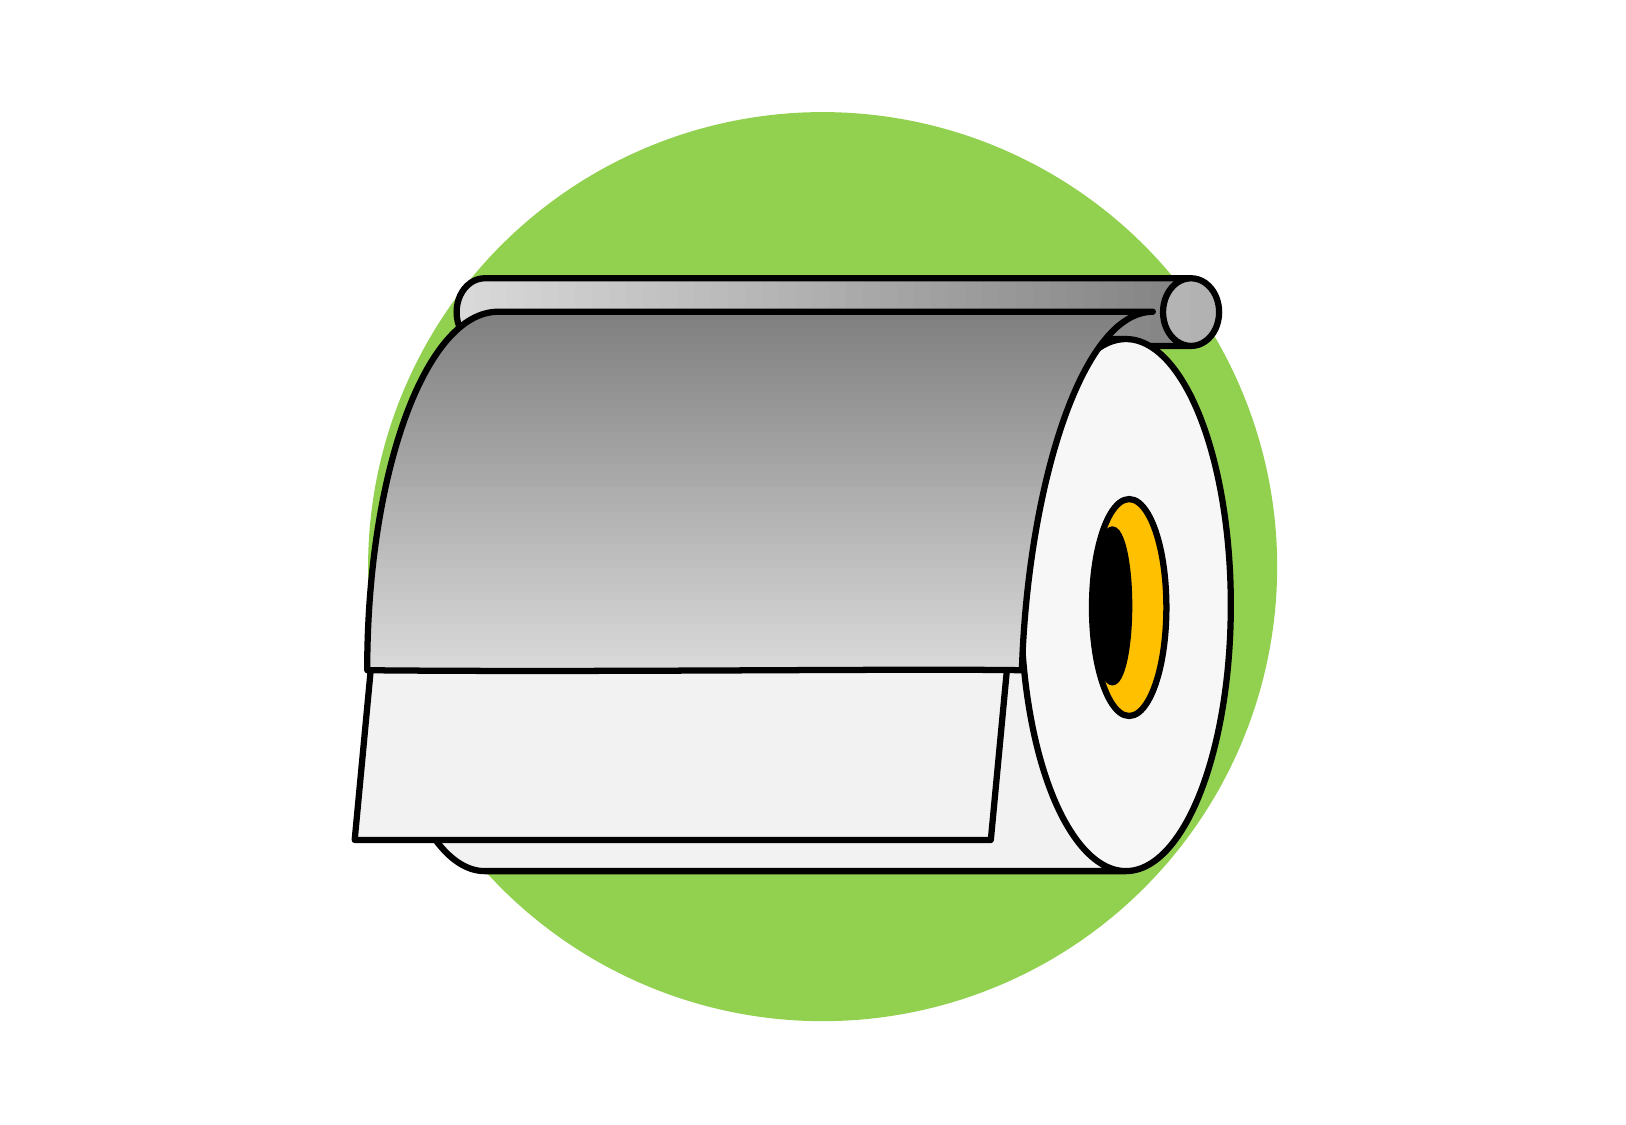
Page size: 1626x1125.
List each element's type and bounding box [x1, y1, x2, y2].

text_box [354, 111, 1278, 1022]
